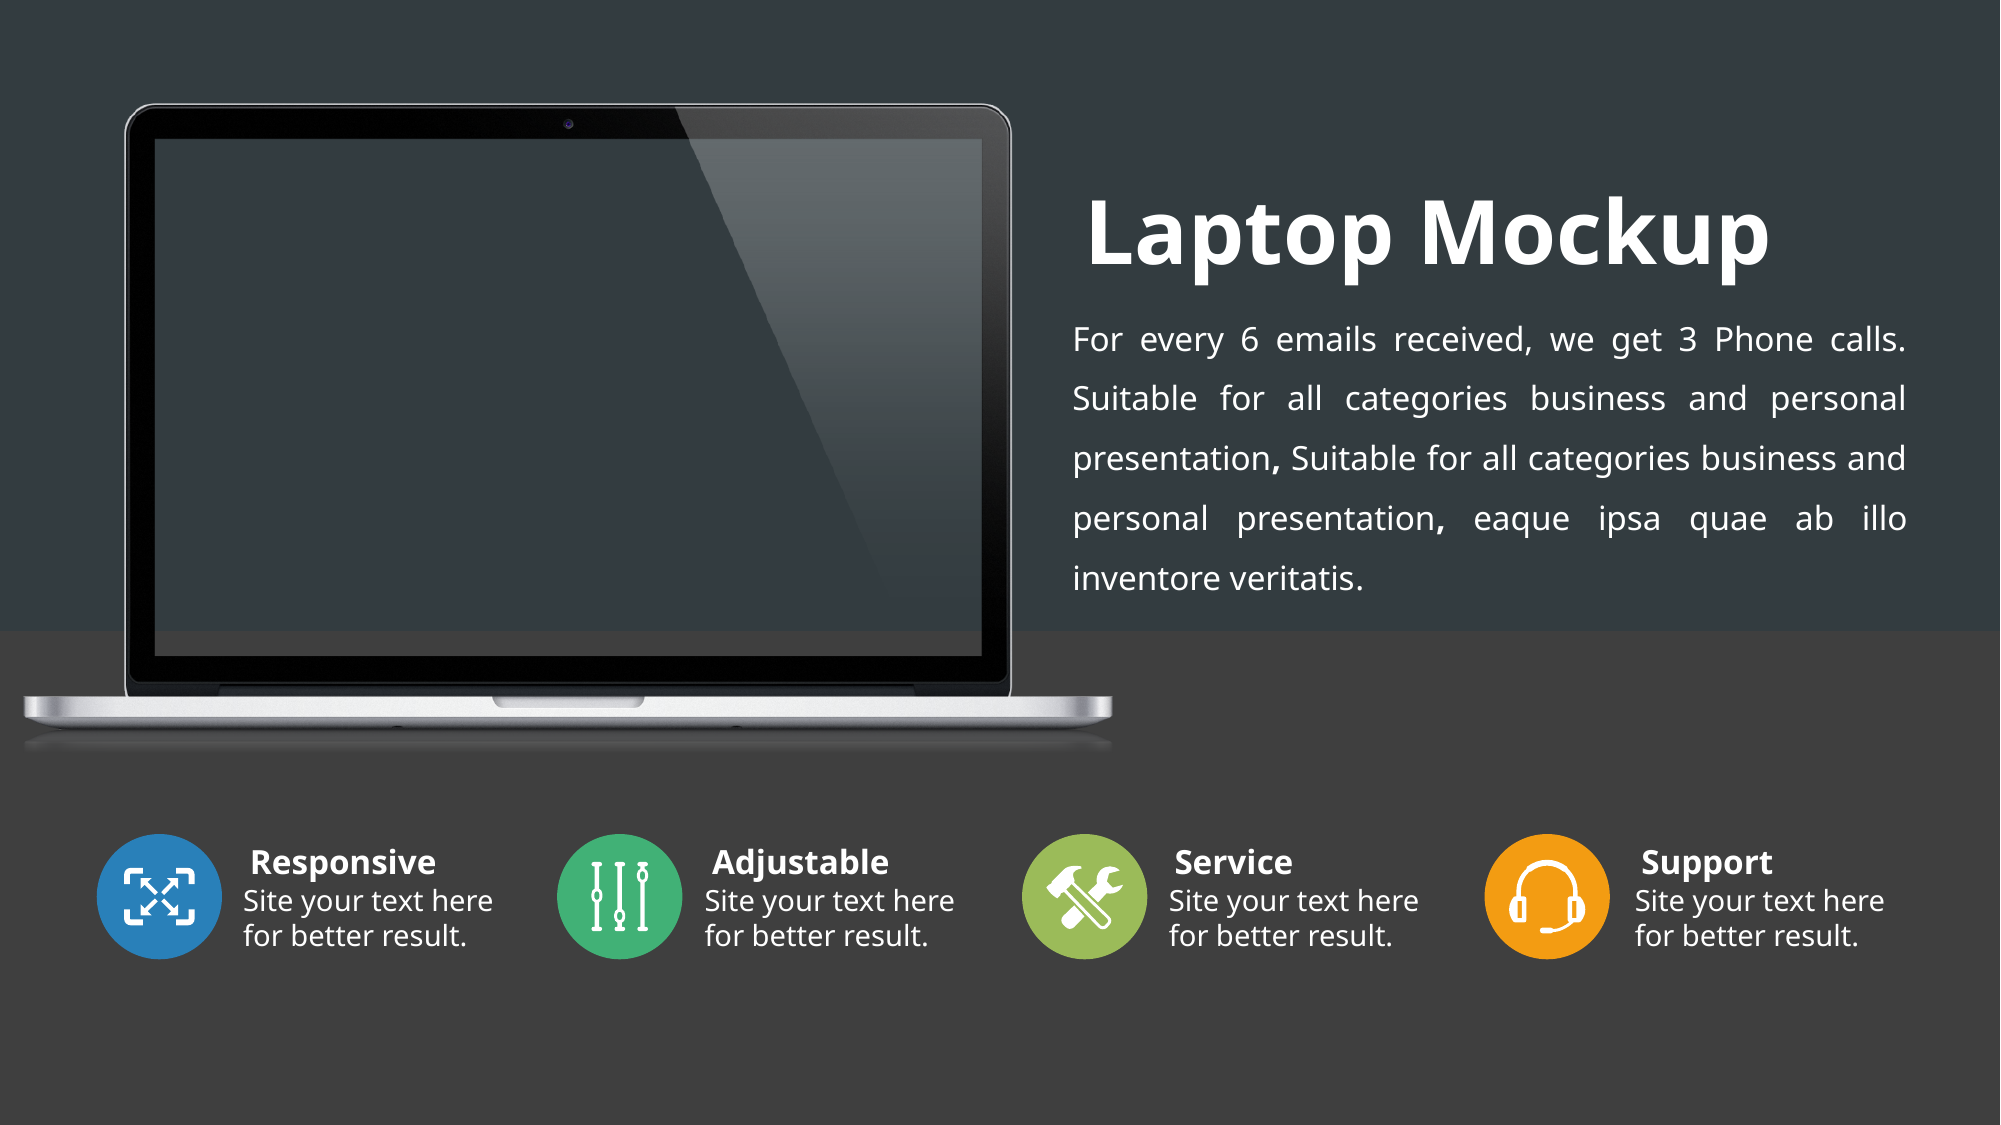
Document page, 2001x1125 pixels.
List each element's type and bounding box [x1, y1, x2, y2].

text_box [614, 861, 626, 932]
text_box [176, 909, 195, 926]
picture [0, 0, 2000, 762]
text_box [1483, 833, 1611, 961]
text_box [140, 878, 158, 896]
text_box [1622, 834, 1904, 959]
text_box [140, 898, 158, 916]
text_box [161, 878, 179, 896]
text_box [231, 834, 512, 959]
text_box [1021, 833, 1149, 961]
text_box [95, 833, 224, 961]
text_box [636, 861, 649, 932]
text_box [124, 909, 143, 926]
text_box [1046, 865, 1124, 930]
text_box [1509, 859, 1586, 934]
text_box [176, 867, 195, 885]
text_box [692, 834, 974, 959]
text_box [591, 861, 603, 932]
text_box [556, 833, 684, 961]
text_box [1157, 834, 1438, 959]
text_box [161, 898, 179, 916]
text_box [124, 867, 143, 885]
